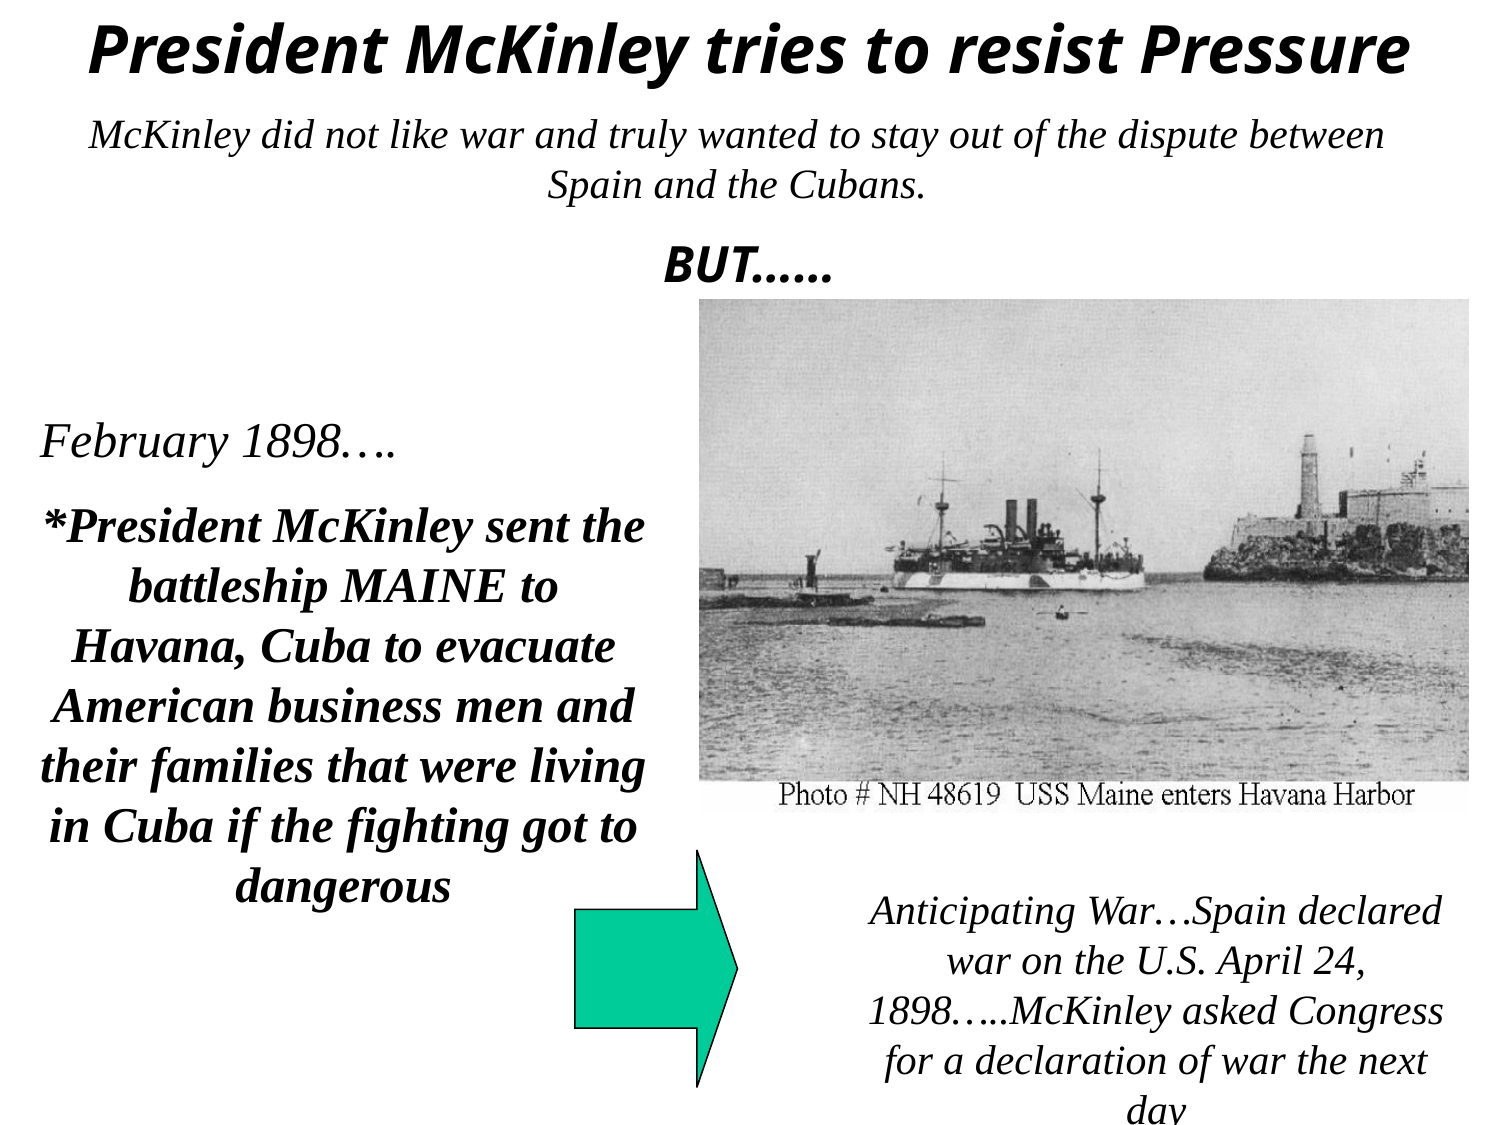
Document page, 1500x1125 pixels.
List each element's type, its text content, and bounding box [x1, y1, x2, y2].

text_box [0, 387, 694, 458]
text_box Anticipating War…Spain declared war on the U.S. April 24, 1898…..McKinley asked Congress for a declaration of war the next day [849, 875, 1463, 1125]
text_box President McKinley tries to resist Pressure [0, 0, 1500, 95]
picture [699, 299, 1469, 813]
text_box McKinley did not like war and truly wanted to stay out of the dispute between Spain and the Cubans. [62, 99, 1413, 215]
text_box [574, 849, 738, 1088]
text_box February 1898…. *President McKinley sent the battleship MAINE to Havana, Cuba to evacuate American business men and their families that were living in Cuba if the fighting got to dangerous [24, 399, 663, 920]
text_box BUT…… [524, 224, 975, 300]
